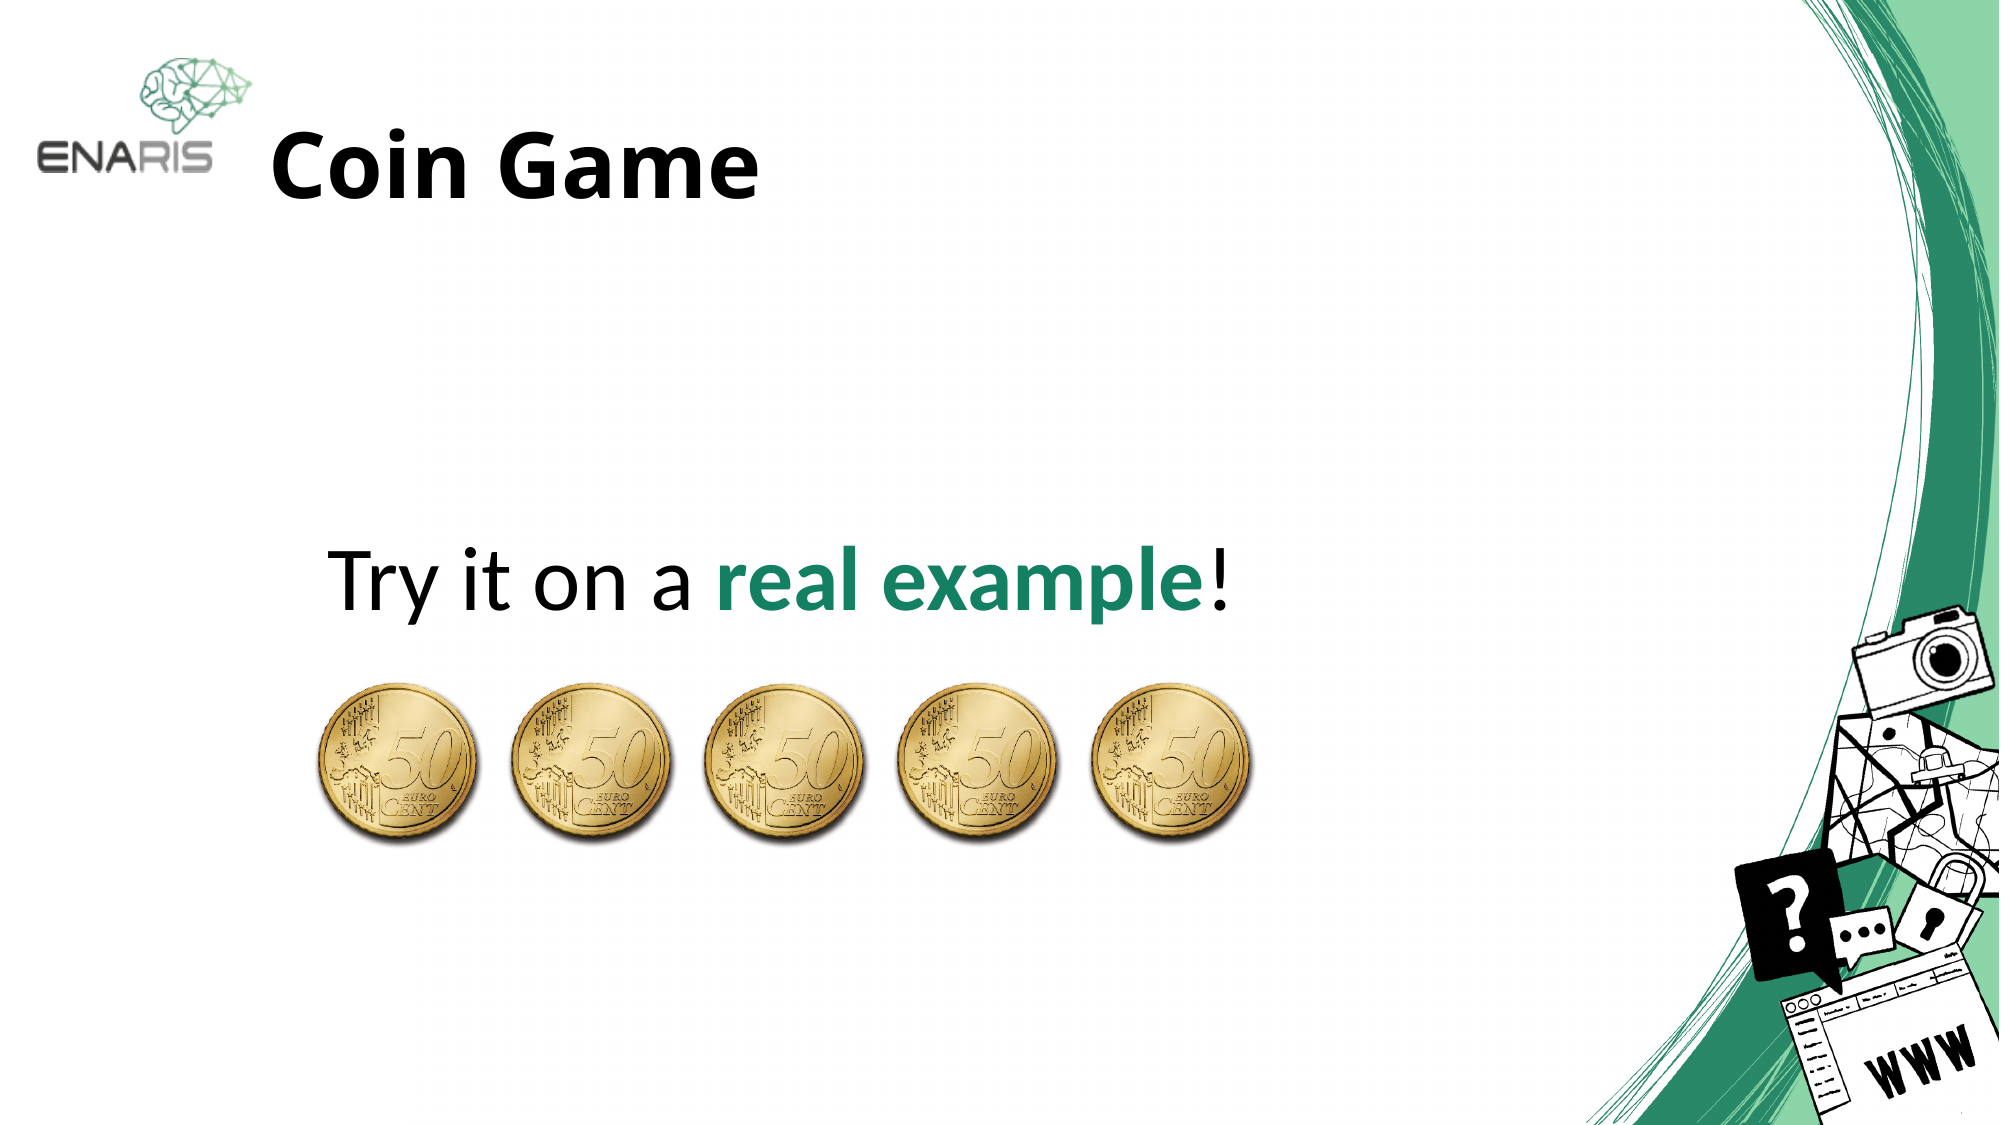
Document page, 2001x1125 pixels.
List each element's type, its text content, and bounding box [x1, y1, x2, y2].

picture [891, 678, 1065, 851]
picture [37, 58, 254, 173]
picture [505, 678, 679, 851]
text_box Try it on a real example! [137, 299, 1425, 863]
picture [408, 0, 1999, 1125]
picture [311, 679, 486, 851]
title Coin Game [253, 59, 1863, 278]
picture [1084, 678, 1259, 851]
picture [698, 680, 872, 852]
